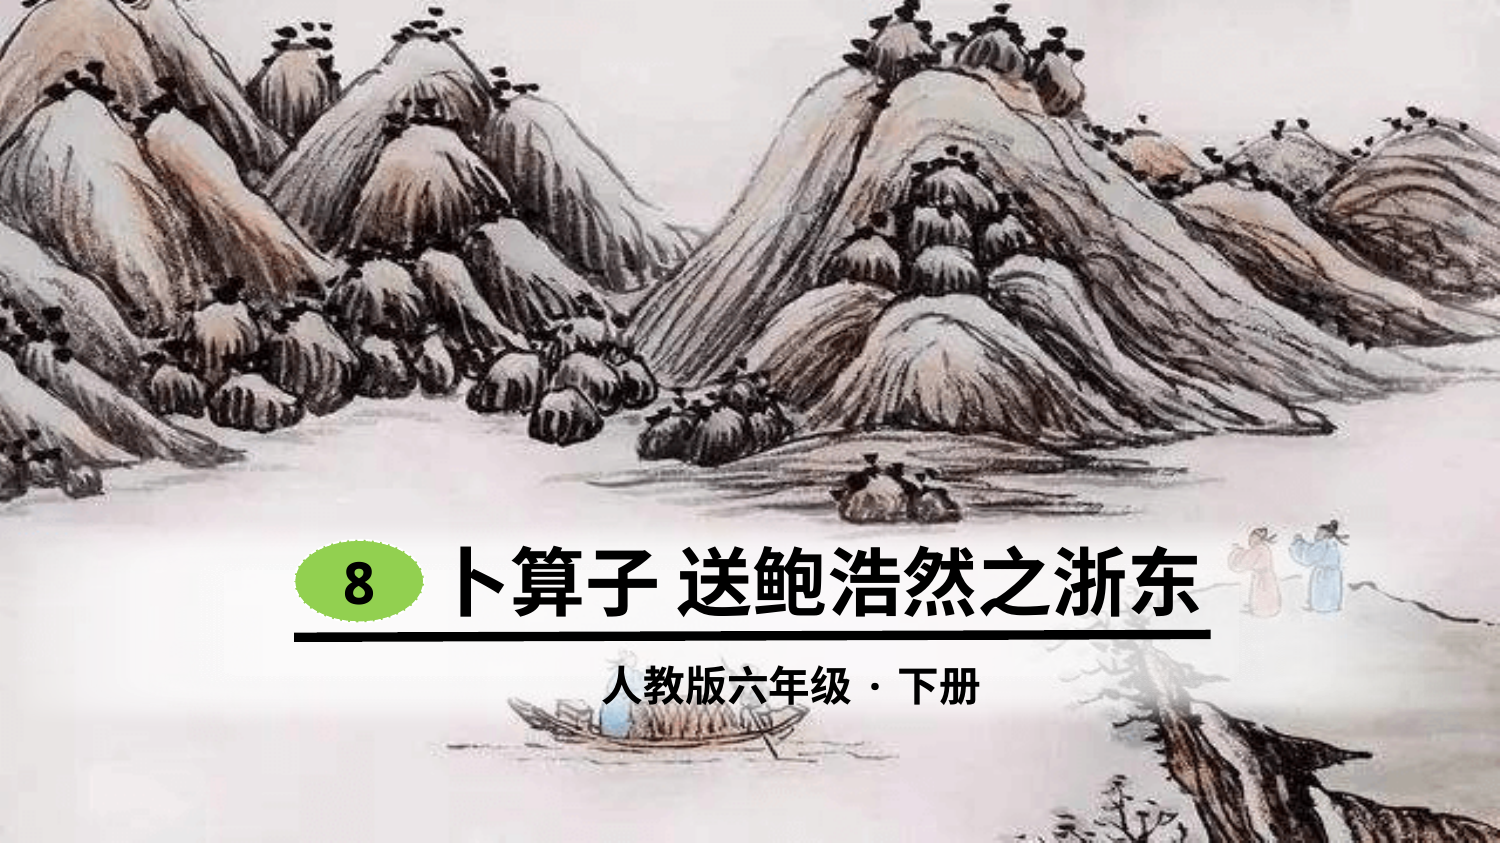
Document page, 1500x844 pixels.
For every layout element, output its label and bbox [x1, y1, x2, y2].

text_box [293, 634, 1211, 638]
picture [0, 0, 1500, 844]
